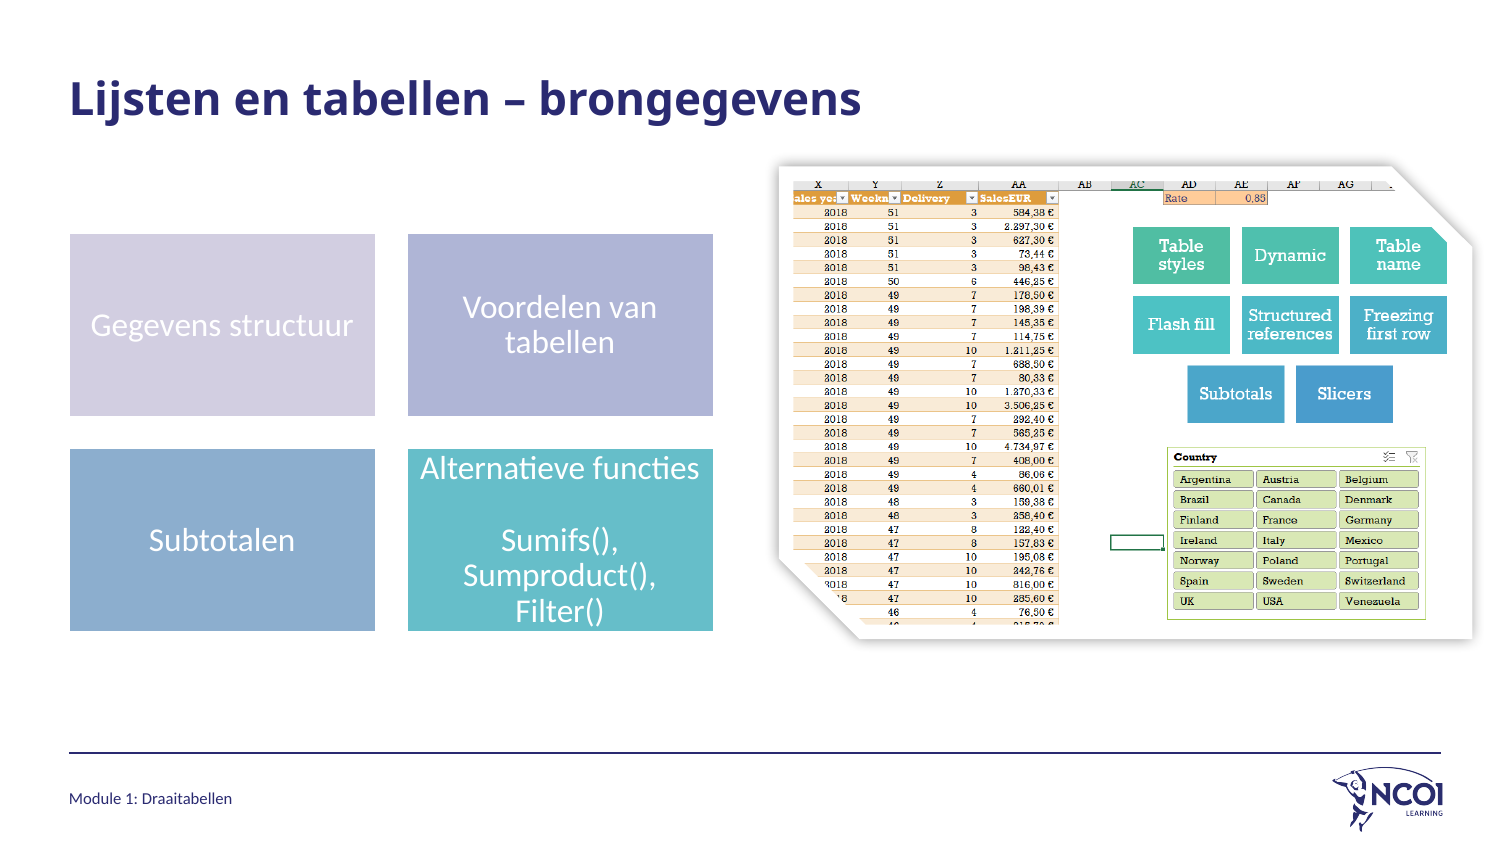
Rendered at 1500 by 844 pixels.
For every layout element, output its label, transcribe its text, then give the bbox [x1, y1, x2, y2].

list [68, 146, 714, 720]
picture [786, 173, 1465, 632]
footer Module 1: Draaitabellen [53, 775, 561, 821]
title Lijsten en tabellen – brongegevens [68, 23, 1264, 125]
picture [1310, 743, 1465, 844]
